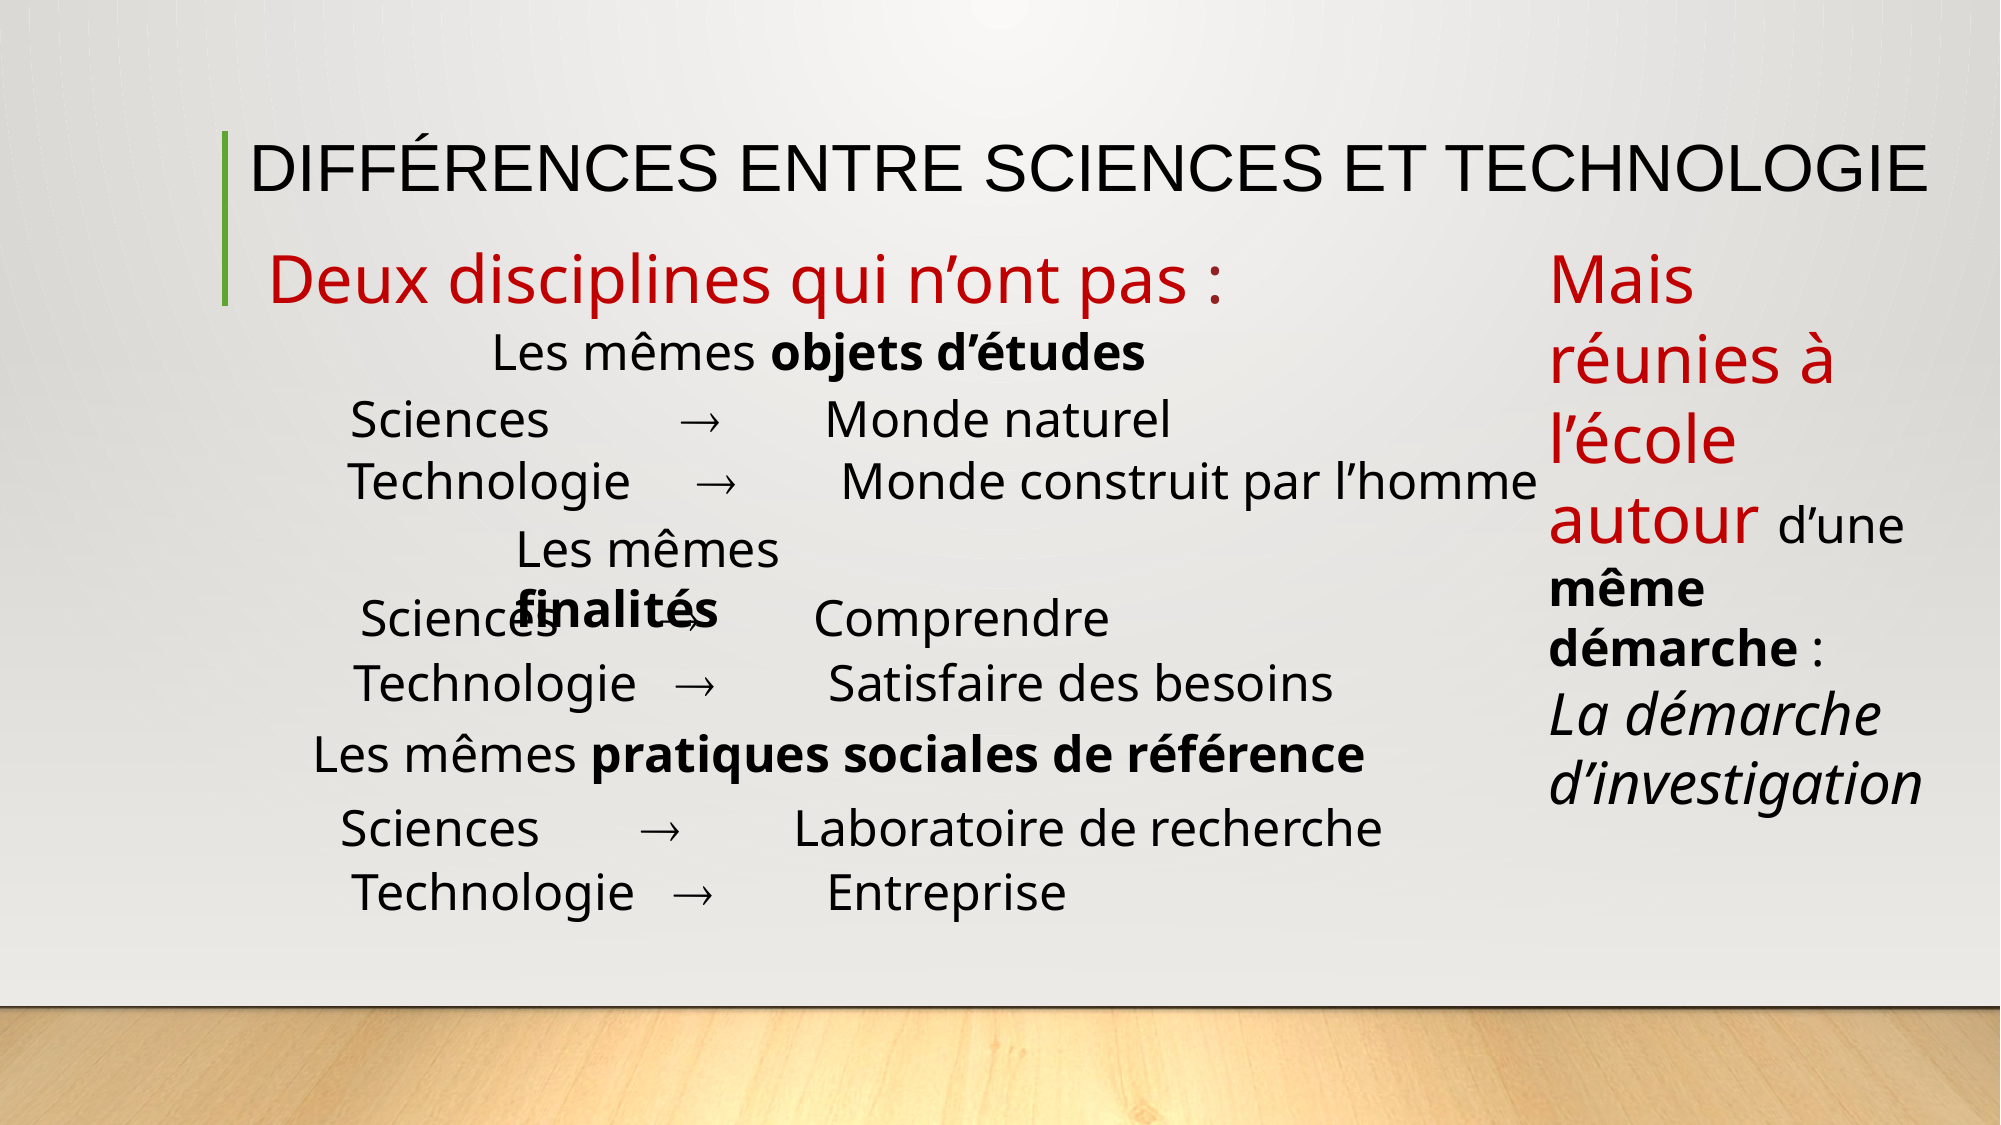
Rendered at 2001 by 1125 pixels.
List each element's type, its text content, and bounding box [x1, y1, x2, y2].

text_box Sciences  Monde naturel [335, 379, 1533, 455]
text_box Les mêmes finalités [500, 518, 957, 578]
text_box Technologie  Satisfaire des besoins [339, 643, 1533, 719]
text_box Deux disciplines qui n’ont pas : [117, 229, 1375, 325]
text_box Sciences  Laboratoire de recherche [325, 789, 1412, 865]
text_box Technologie  Entreprise [337, 853, 1083, 928]
title Différences entre sciences et technologie [234, 41, 1960, 214]
text_box Sciences  Comprendre [345, 578, 1533, 654]
text_box Technologie  Monde construit par l’homme [332, 442, 1533, 518]
text_box Mais réunies à l’école autour d’une même démarche : La démarche d’investigation [1533, 229, 1960, 910]
text_box Les mêmes objets d’études [476, 313, 1533, 379]
text_box Les mêmes pratiques sociales de référence [297, 714, 1430, 790]
picture [0, 1006, 2000, 1125]
